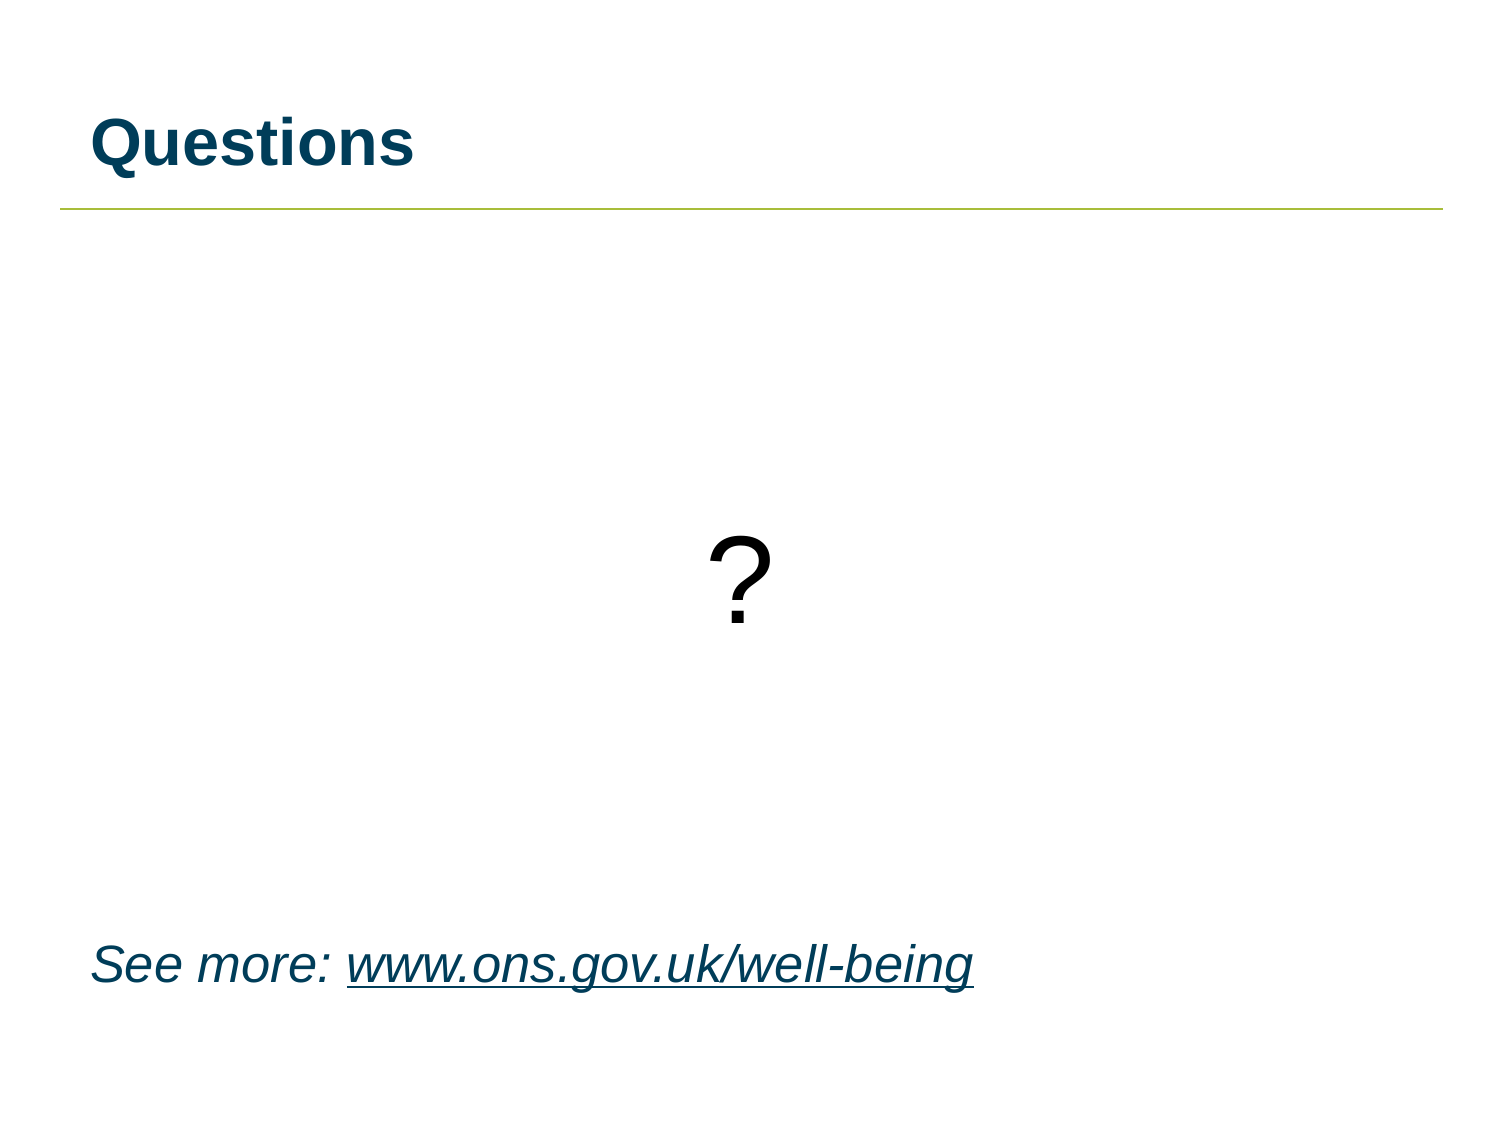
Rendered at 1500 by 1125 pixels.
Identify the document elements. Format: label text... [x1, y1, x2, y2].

text_box ? [690, 491, 798, 657]
title Questions [75, 45, 1425, 233]
list See more: www.ons.gov.uk/well-being [75, 262, 1425, 1005]
